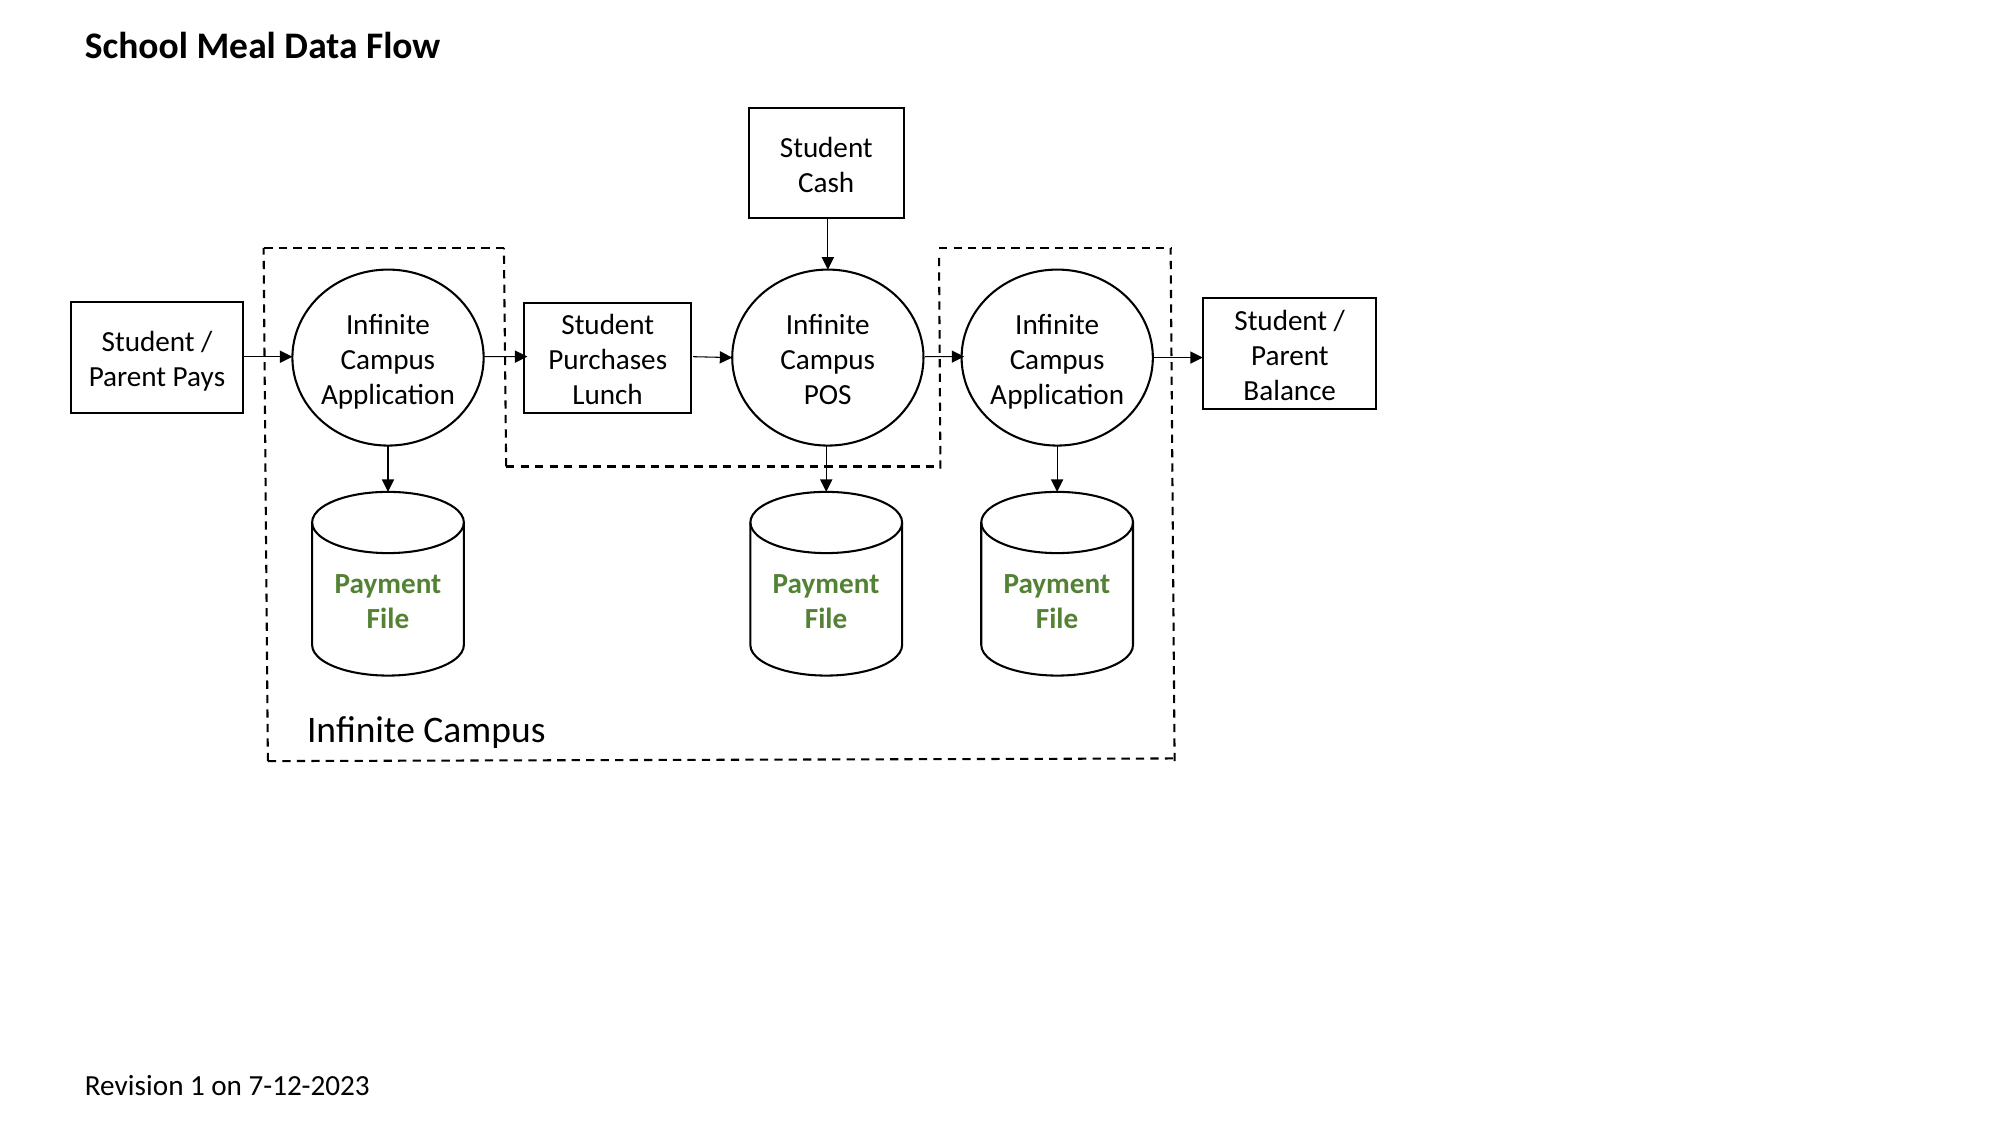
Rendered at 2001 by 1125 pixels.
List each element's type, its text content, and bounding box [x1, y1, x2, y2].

text_box Infinite Campus [292, 697, 650, 758]
text_box Infinite Campus POS [731, 268, 925, 447]
text_box Student / Parent Pays [70, 301, 244, 414]
text_box Payment File [311, 490, 465, 677]
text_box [1170, 247, 1175, 357]
text_box Payment File [980, 490, 1135, 677]
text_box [267, 758, 1170, 762]
text_box Payment File [749, 490, 904, 677]
text_box Infinite Campus Application [960, 268, 1154, 447]
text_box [263, 247, 268, 762]
text_box Student Cash [748, 107, 905, 219]
text_box School Meal Data Flow [70, 13, 708, 74]
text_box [1170, 358, 1175, 762]
text_box Revision 1 on 7-12-2023 [70, 1059, 681, 1109]
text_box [503, 247, 507, 467]
text_box Student / Parent Balance [1202, 297, 1377, 410]
text_box Student Purchases Lunch [523, 302, 692, 414]
text_box Infinite Campus Application [291, 268, 485, 447]
